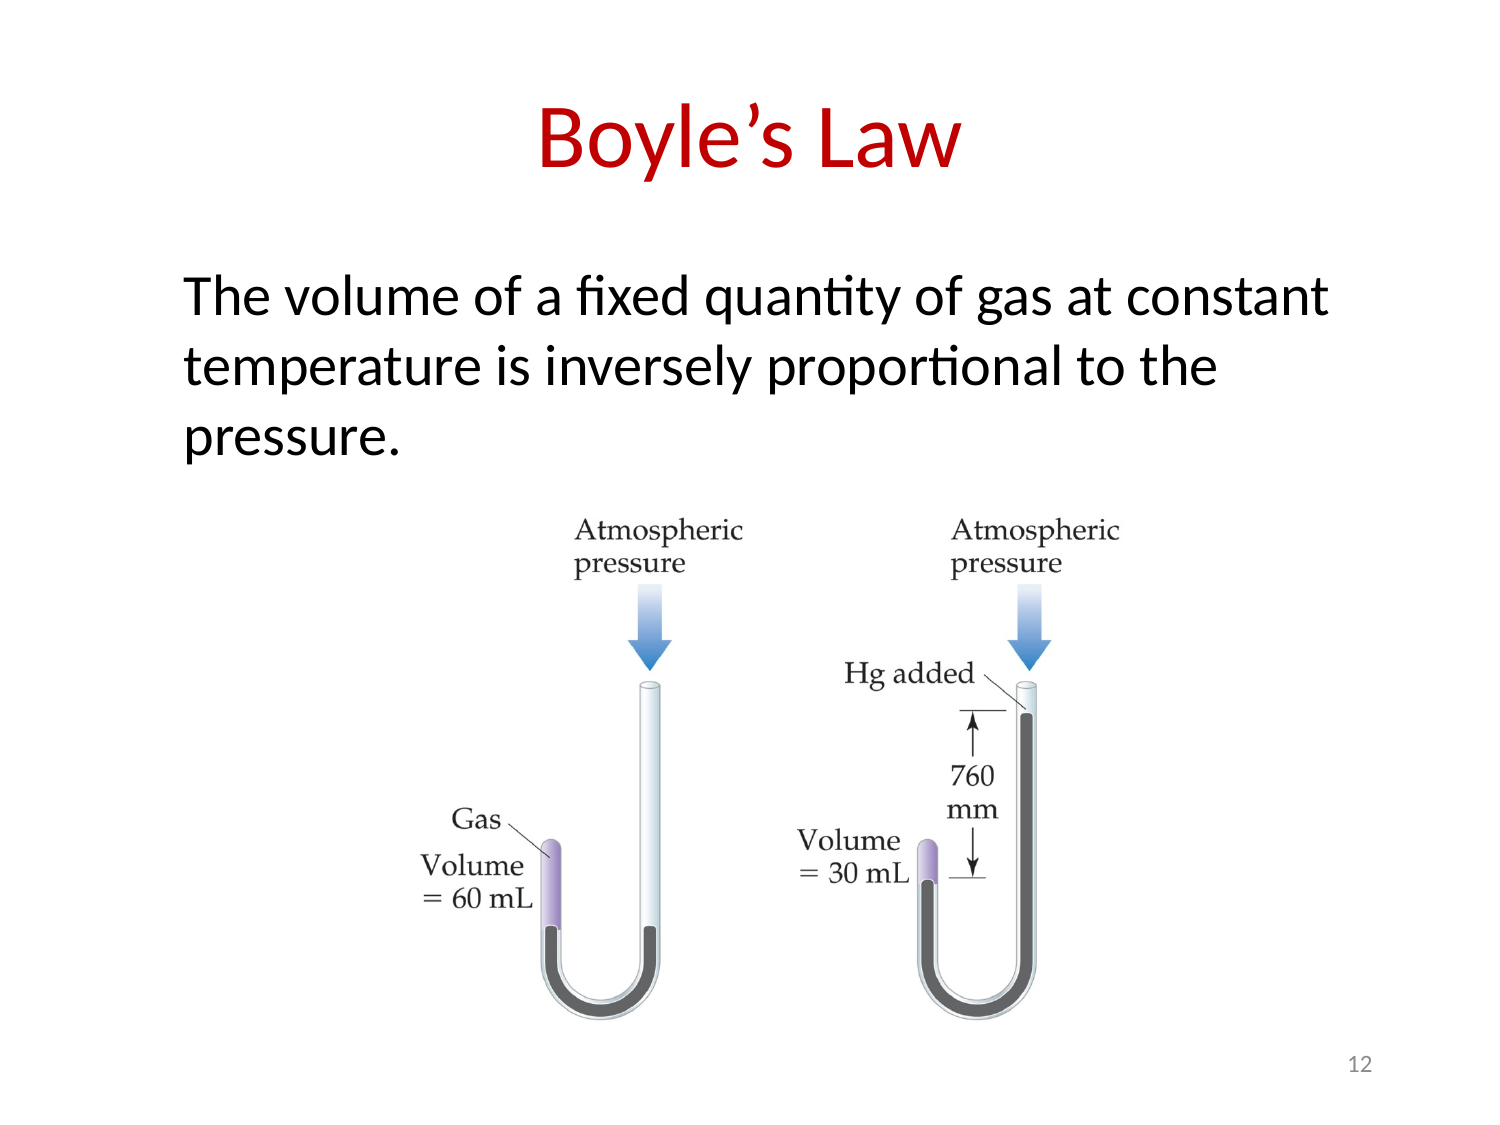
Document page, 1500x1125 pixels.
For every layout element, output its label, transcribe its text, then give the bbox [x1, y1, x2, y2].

title Boyle’s Law [112, 37, 1388, 225]
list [414, 511, 1126, 1038]
slide_number 12 [1074, 1025, 1388, 1100]
list The volume of a fixed quantity of gas at constant temperature is inversely proportional to the pressure. [112, 249, 1388, 575]
